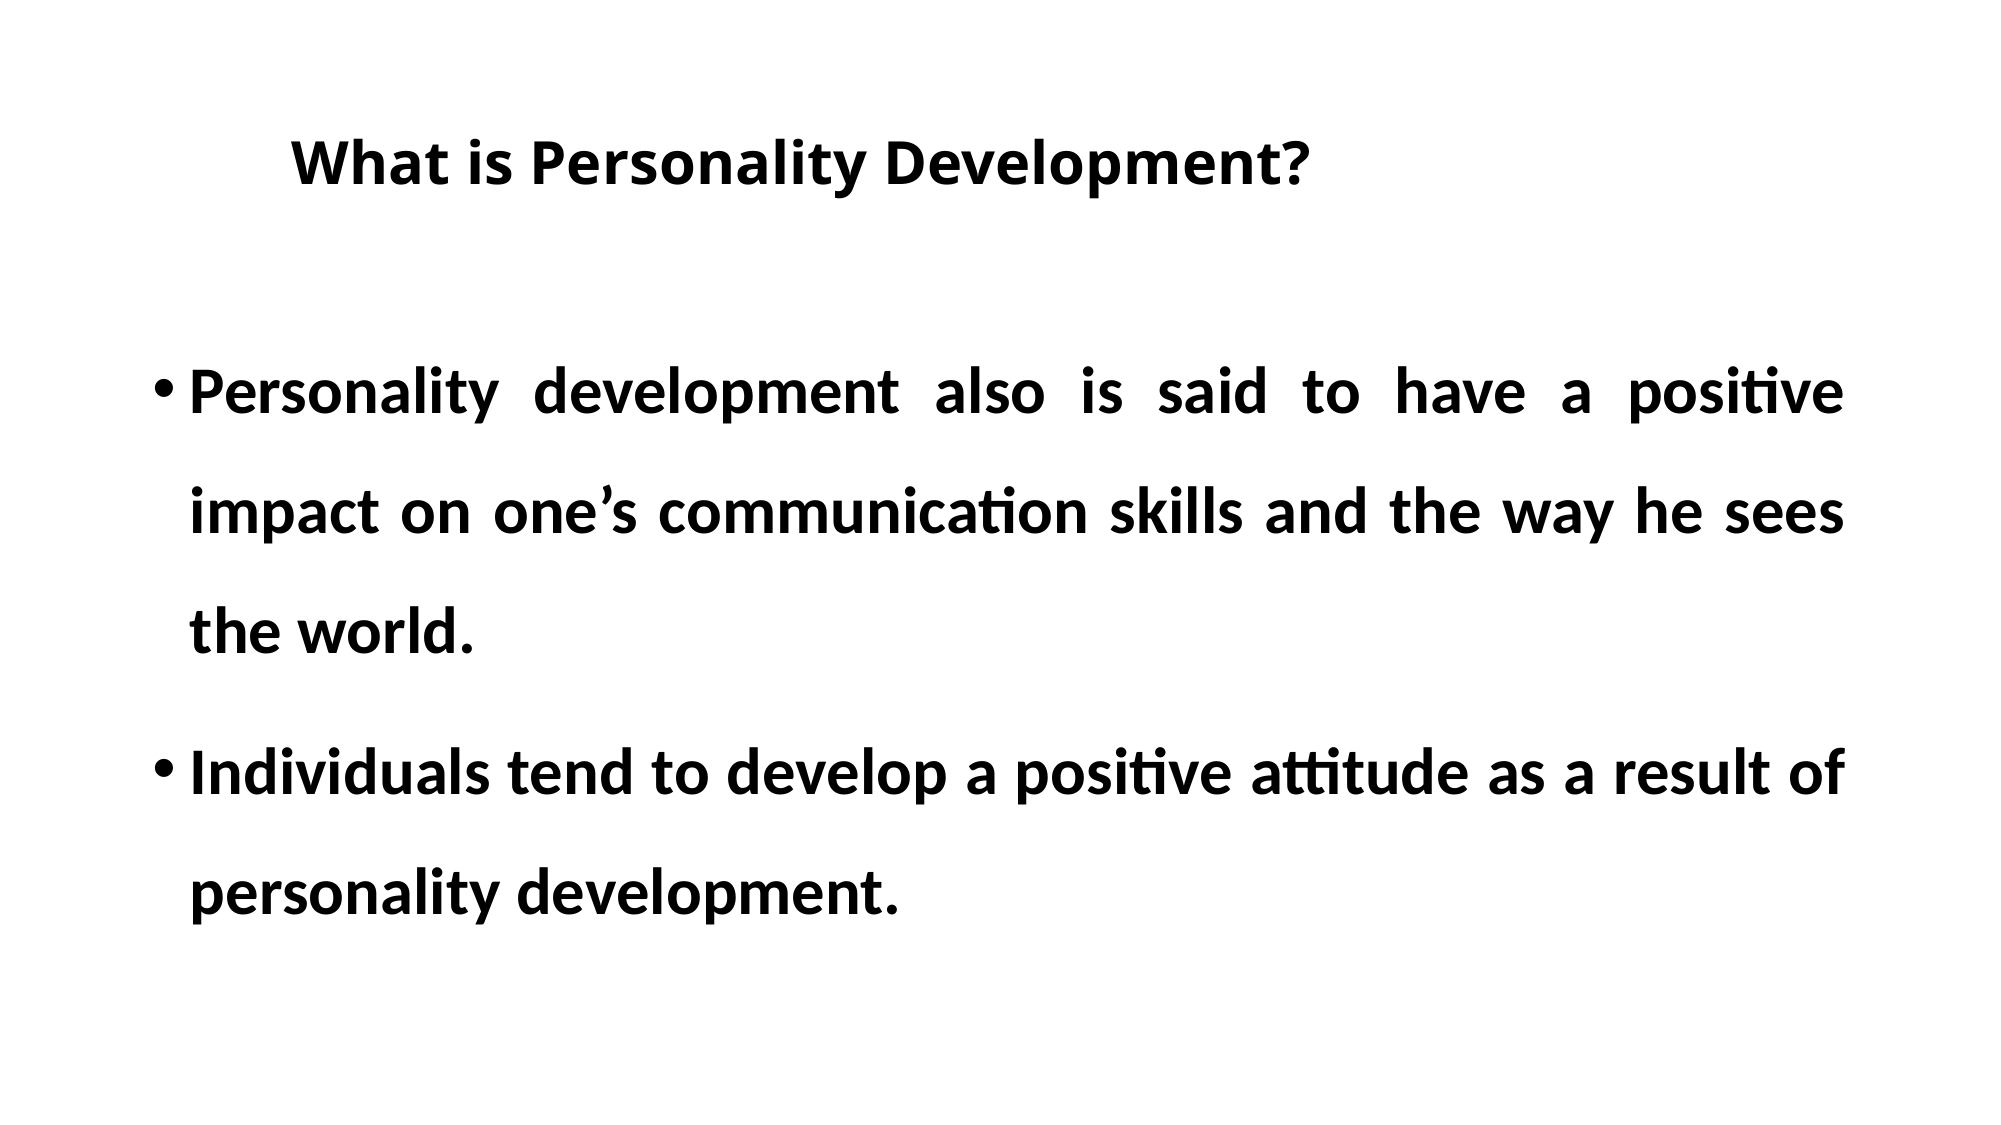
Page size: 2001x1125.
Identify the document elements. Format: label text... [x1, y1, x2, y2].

title What is Personality Development? [137, 59, 1863, 278]
list Personality development also is said to have a positive impact on one’s communication skills and the way he sees the world. Individuals tend to develop a positive attitude as a result of personality development. [137, 299, 1863, 1014]
